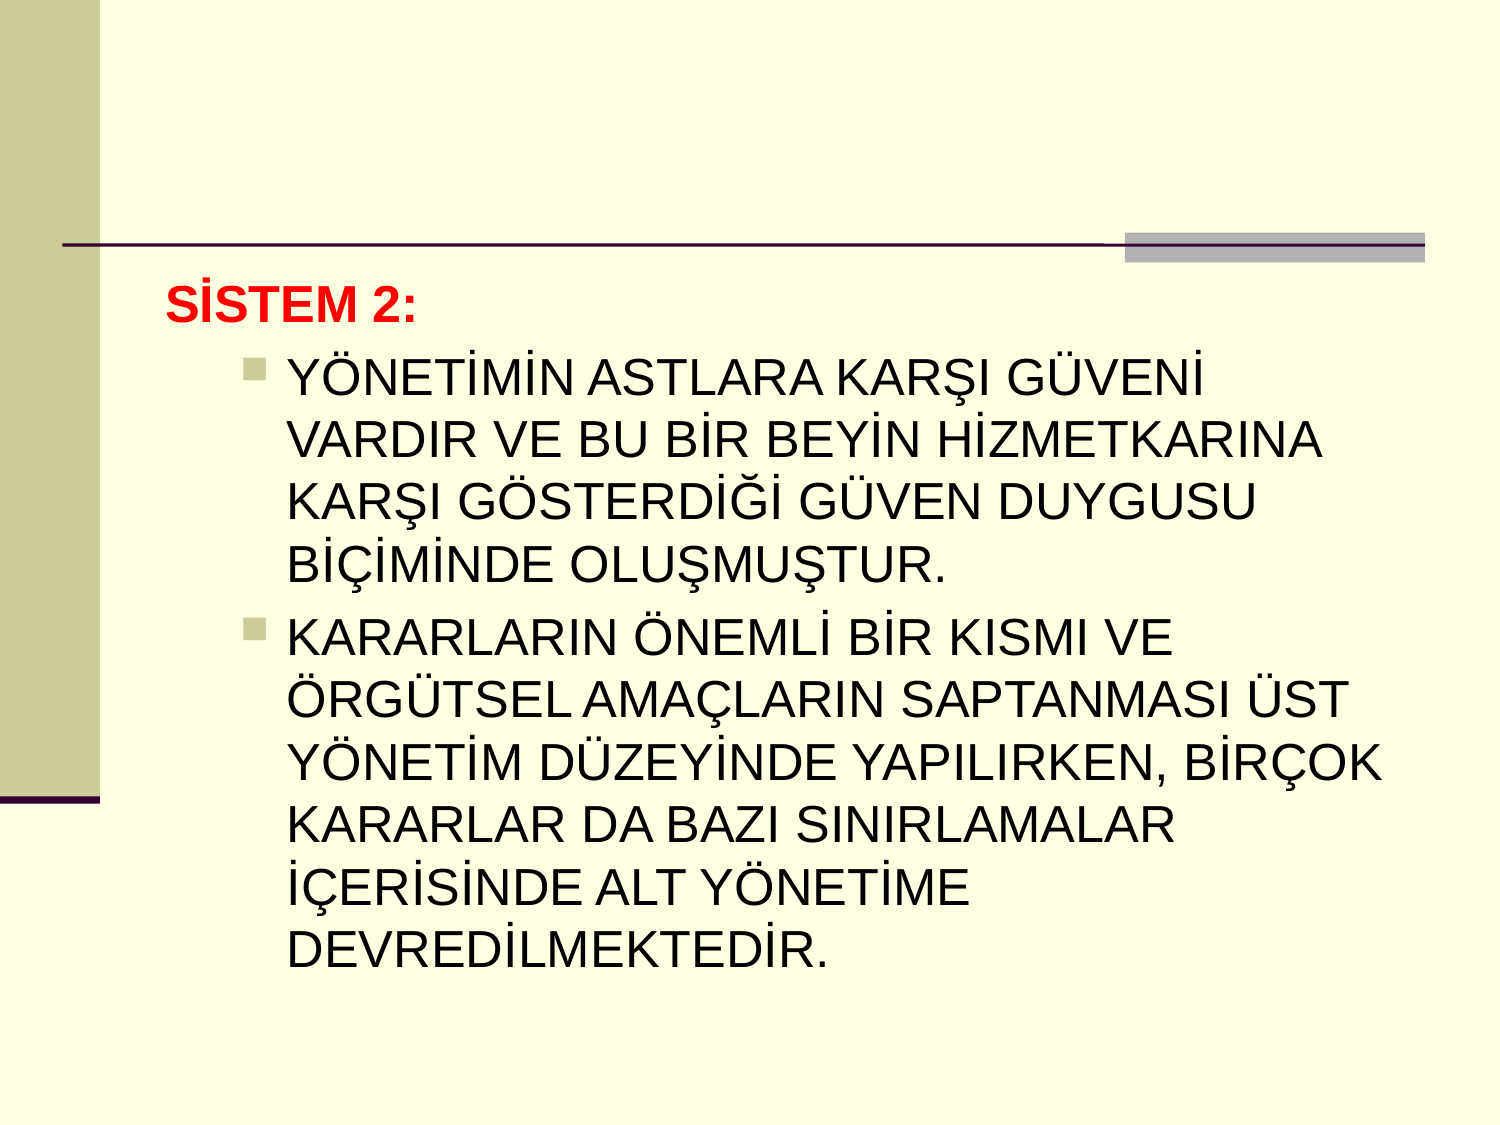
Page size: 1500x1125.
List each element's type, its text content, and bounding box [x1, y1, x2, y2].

list SİSTEM 2: YÖNETİMİN ASTLARA KARŞI GÜVENİ VARDIR VE BU BİR BEYİN HİZMETKARINA KARŞI GÖSTERDİĞİ GÜVEN DUYGUSU BİÇİMİNDE OLUŞMUŞTUR. KARARLARIN ÖNEMLİ BİR KISMI VE ÖRGÜTSEL AMAÇLARIN SAPTANMASI ÜST YÖNETİM DÜZEYİNDE YAPILIRKEN, BİRÇOK KARARLAR DA BAZI SINIRLAMALAR İÇERİSİNDE ALT YÖNETİME DEVREDİLMEKTEDİR. [149, 262, 1426, 1006]
